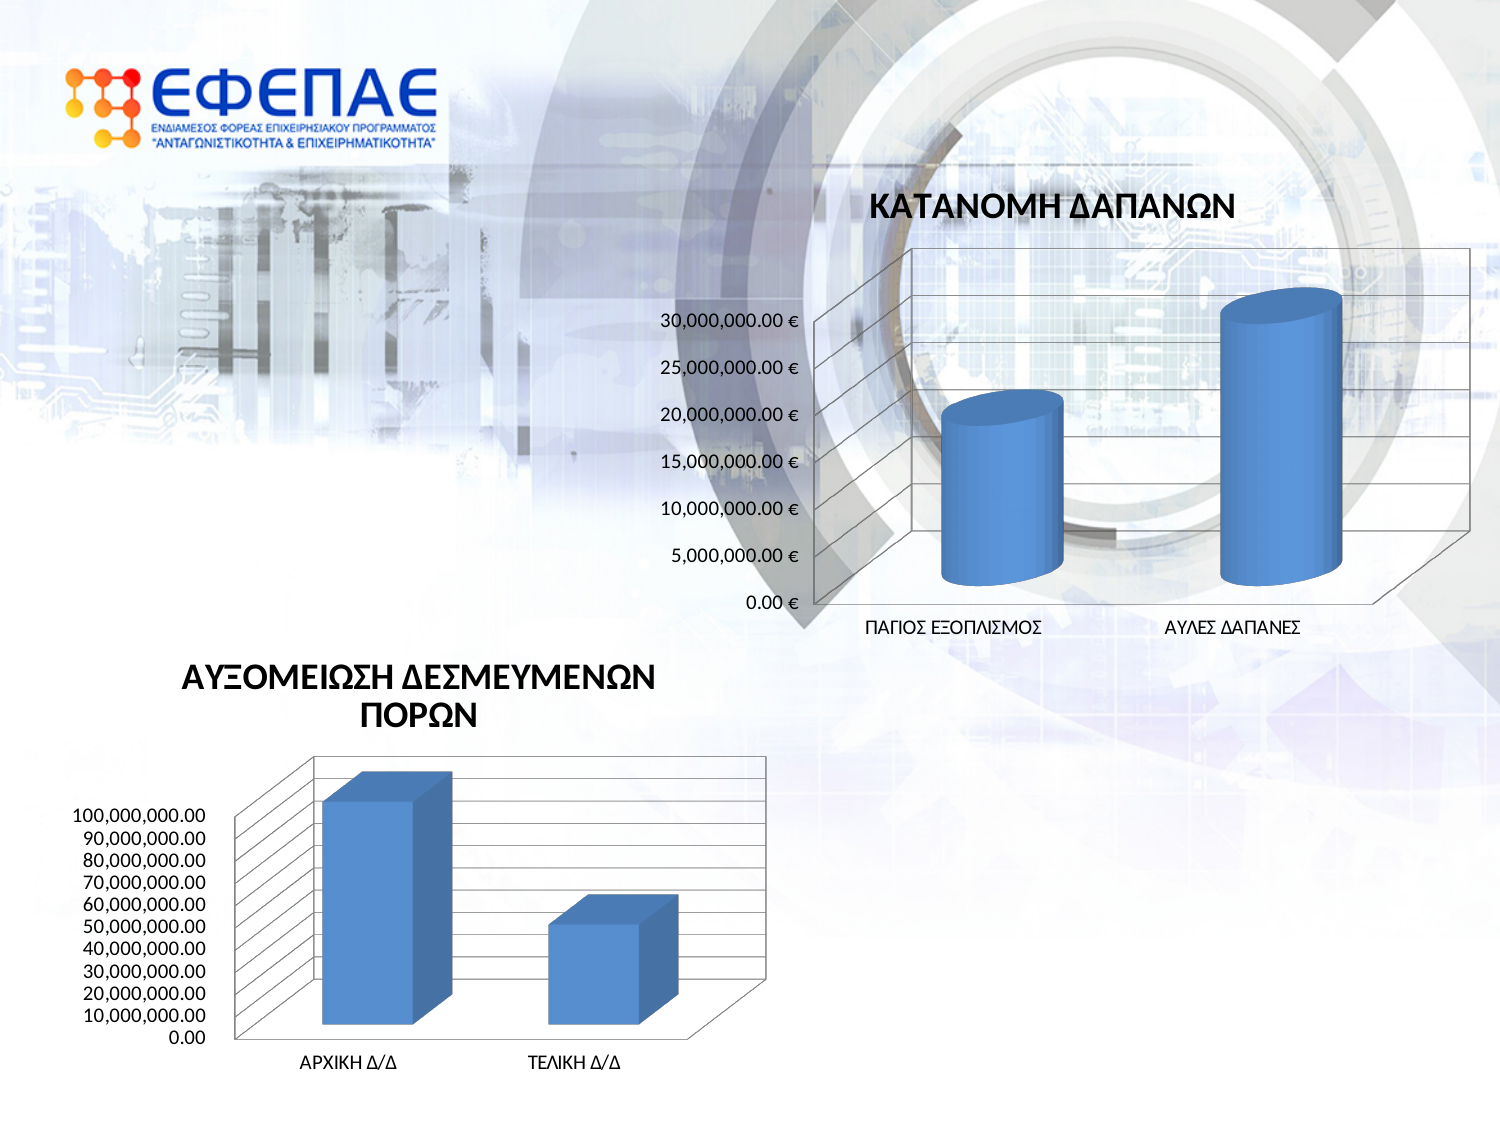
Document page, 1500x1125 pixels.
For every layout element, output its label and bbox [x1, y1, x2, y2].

chart [52, 160, 1471, 1084]
picture [0, 0, 1500, 1125]
